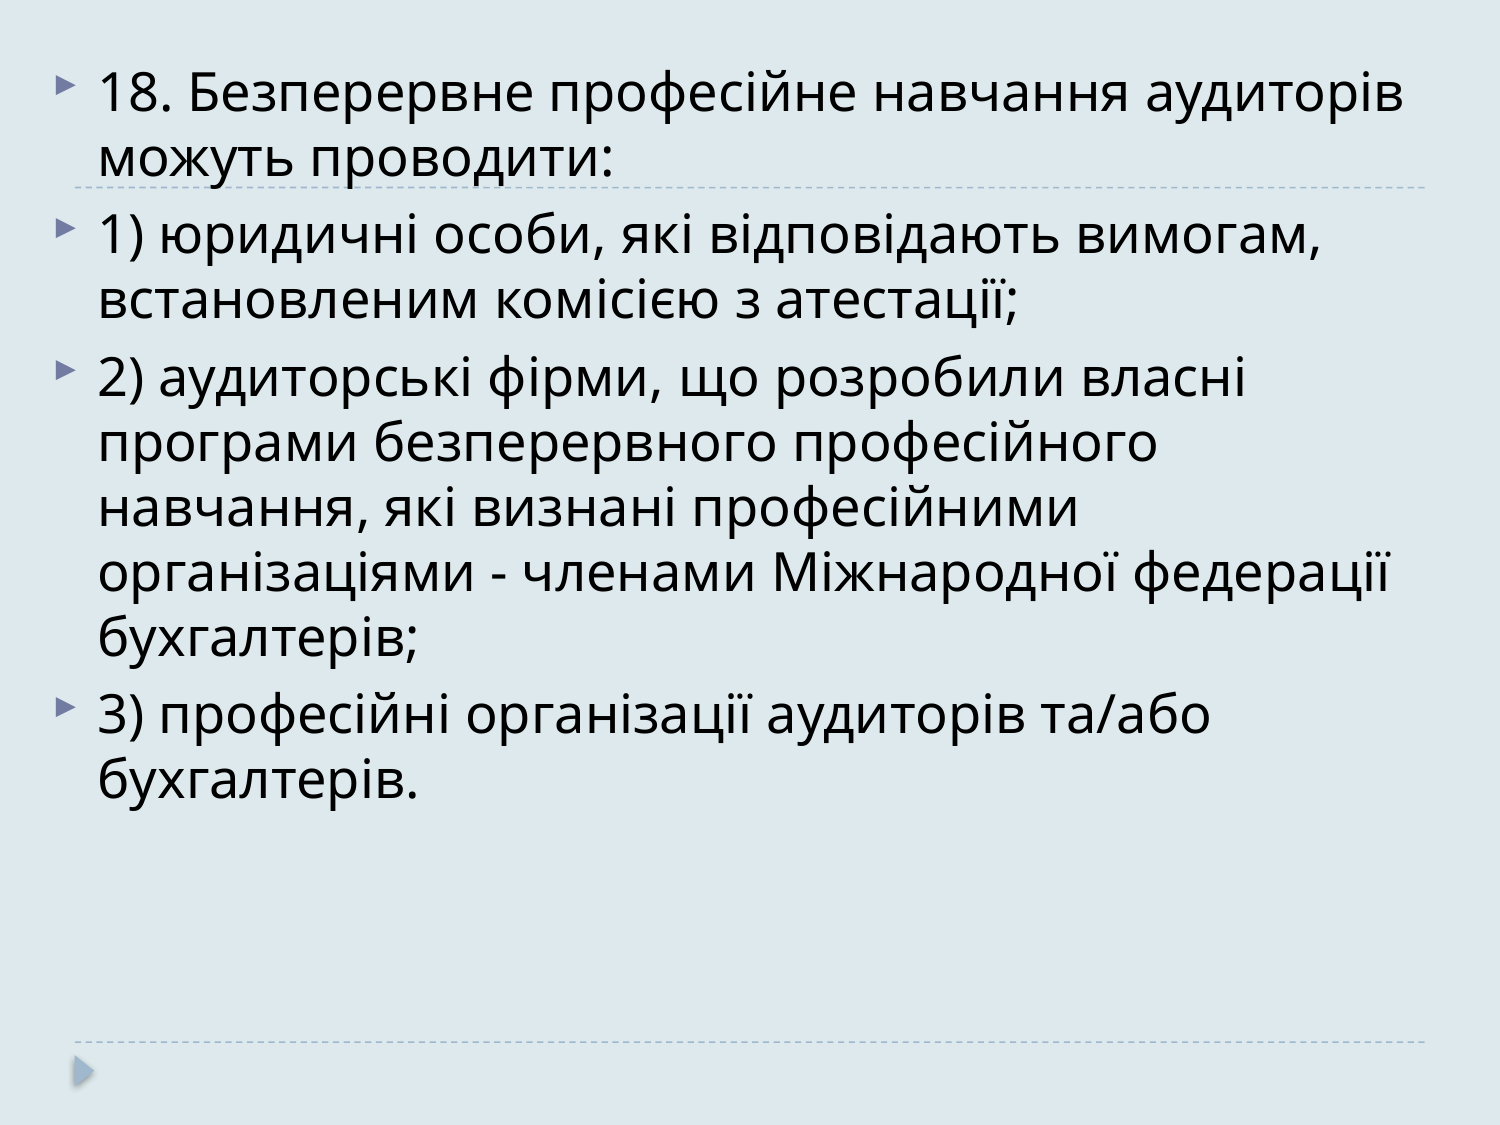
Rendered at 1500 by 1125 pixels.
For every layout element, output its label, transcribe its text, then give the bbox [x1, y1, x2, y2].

list 18. Безперервне професійне навчання аудиторів можуть проводити: 1) юридичні особи, які відповідають вимогам, встановленим комісією з атестації; 2) аудиторські фірми, що розробили власні програми безперервного професійного навчання, які визнані професійними організаціями - членами Міжнародної федерації бухгалтерів; 3) професійні організації аудиторів та/або бухгалтерів. [37, 50, 1463, 1100]
